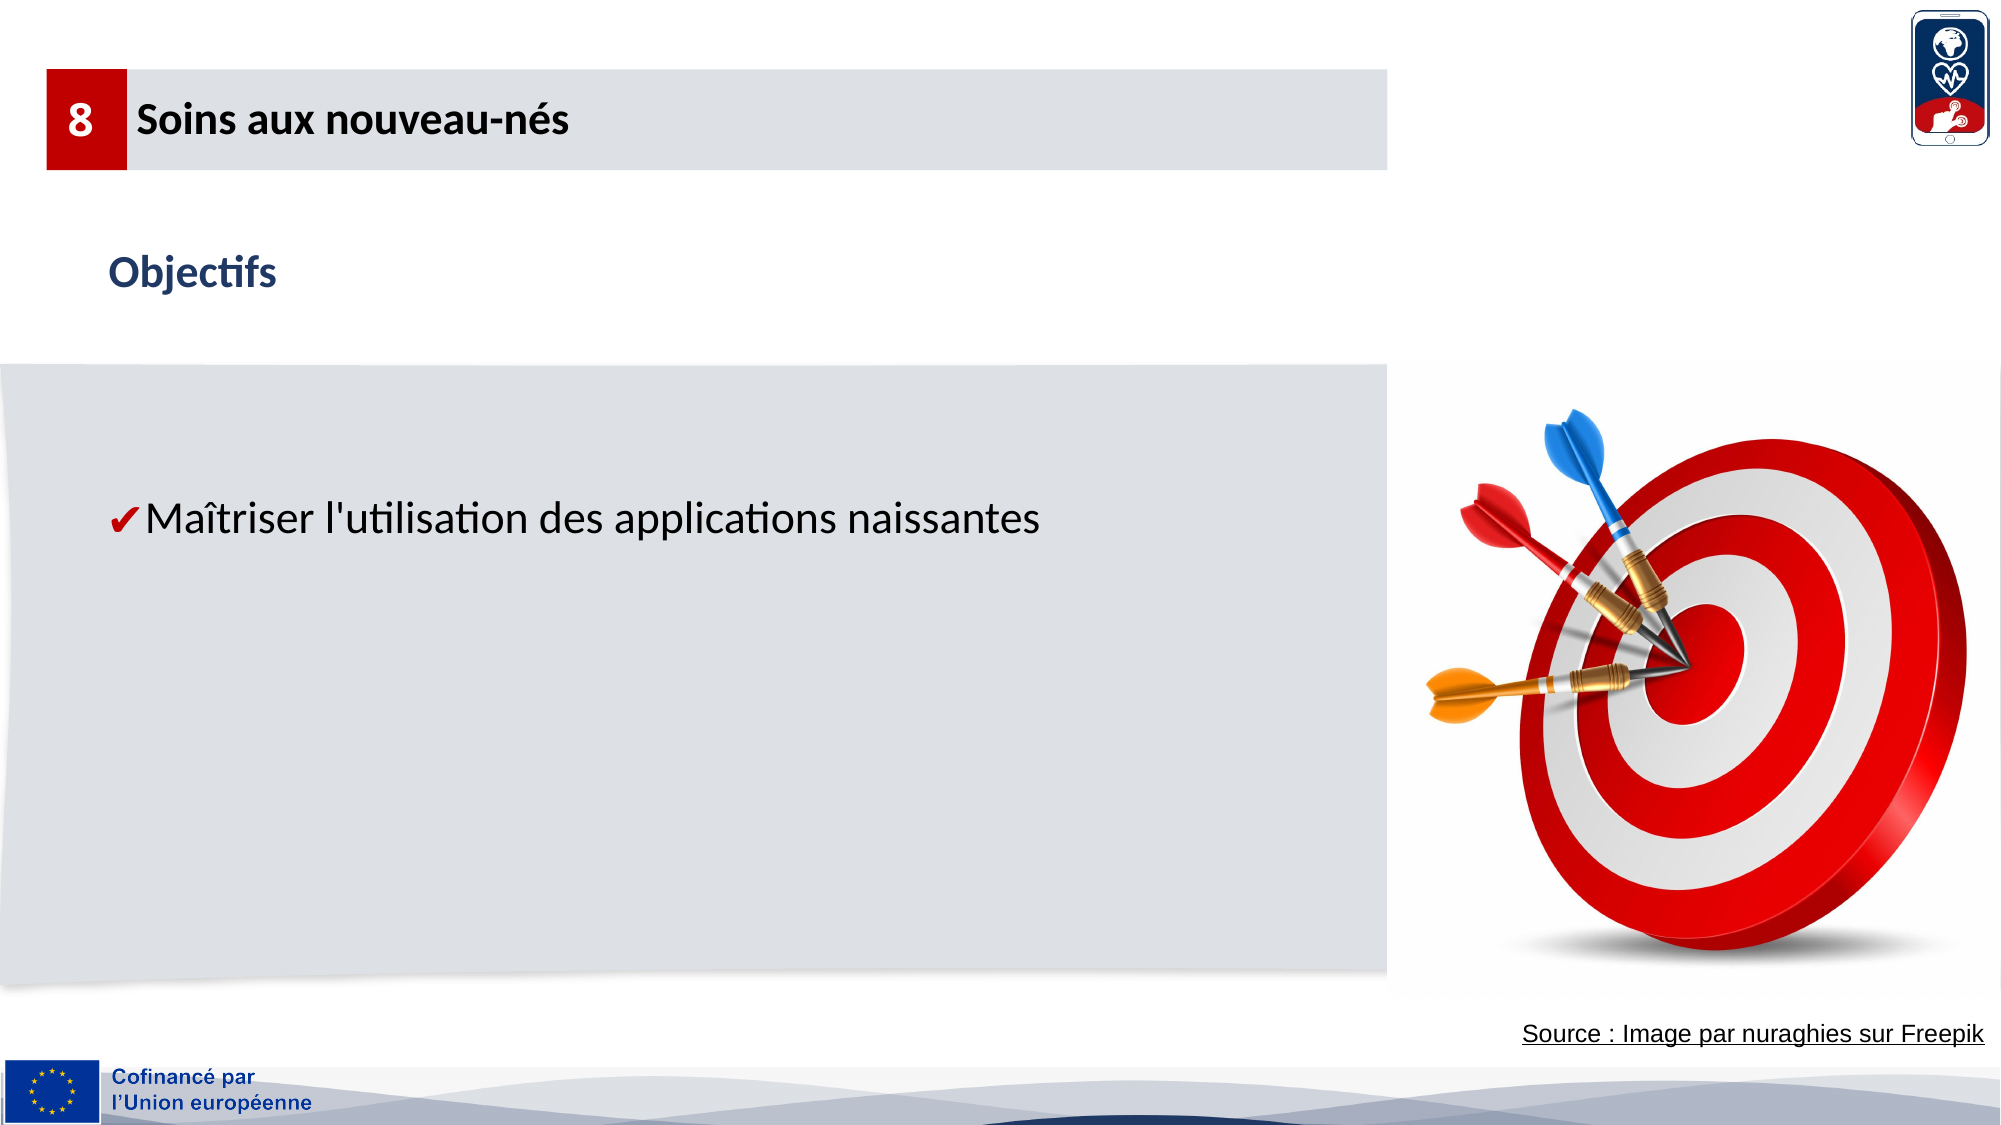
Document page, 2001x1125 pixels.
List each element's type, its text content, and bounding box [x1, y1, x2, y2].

text_box [46, 69, 127, 171]
picture [1387, 361, 2000, 998]
text_box Source : Image par nuraghies sur Freepik [1363, 1009, 2000, 1055]
text_box Soins aux nouveau-nés [127, 69, 1388, 171]
list Maîtriser l'utilisation des applications naissantes [91, 480, 1382, 986]
title Objectifs [93, 221, 1819, 324]
picture [1911, 10, 1990, 146]
text_box 8 [52, 82, 122, 154]
picture [0, 1055, 2001, 1125]
